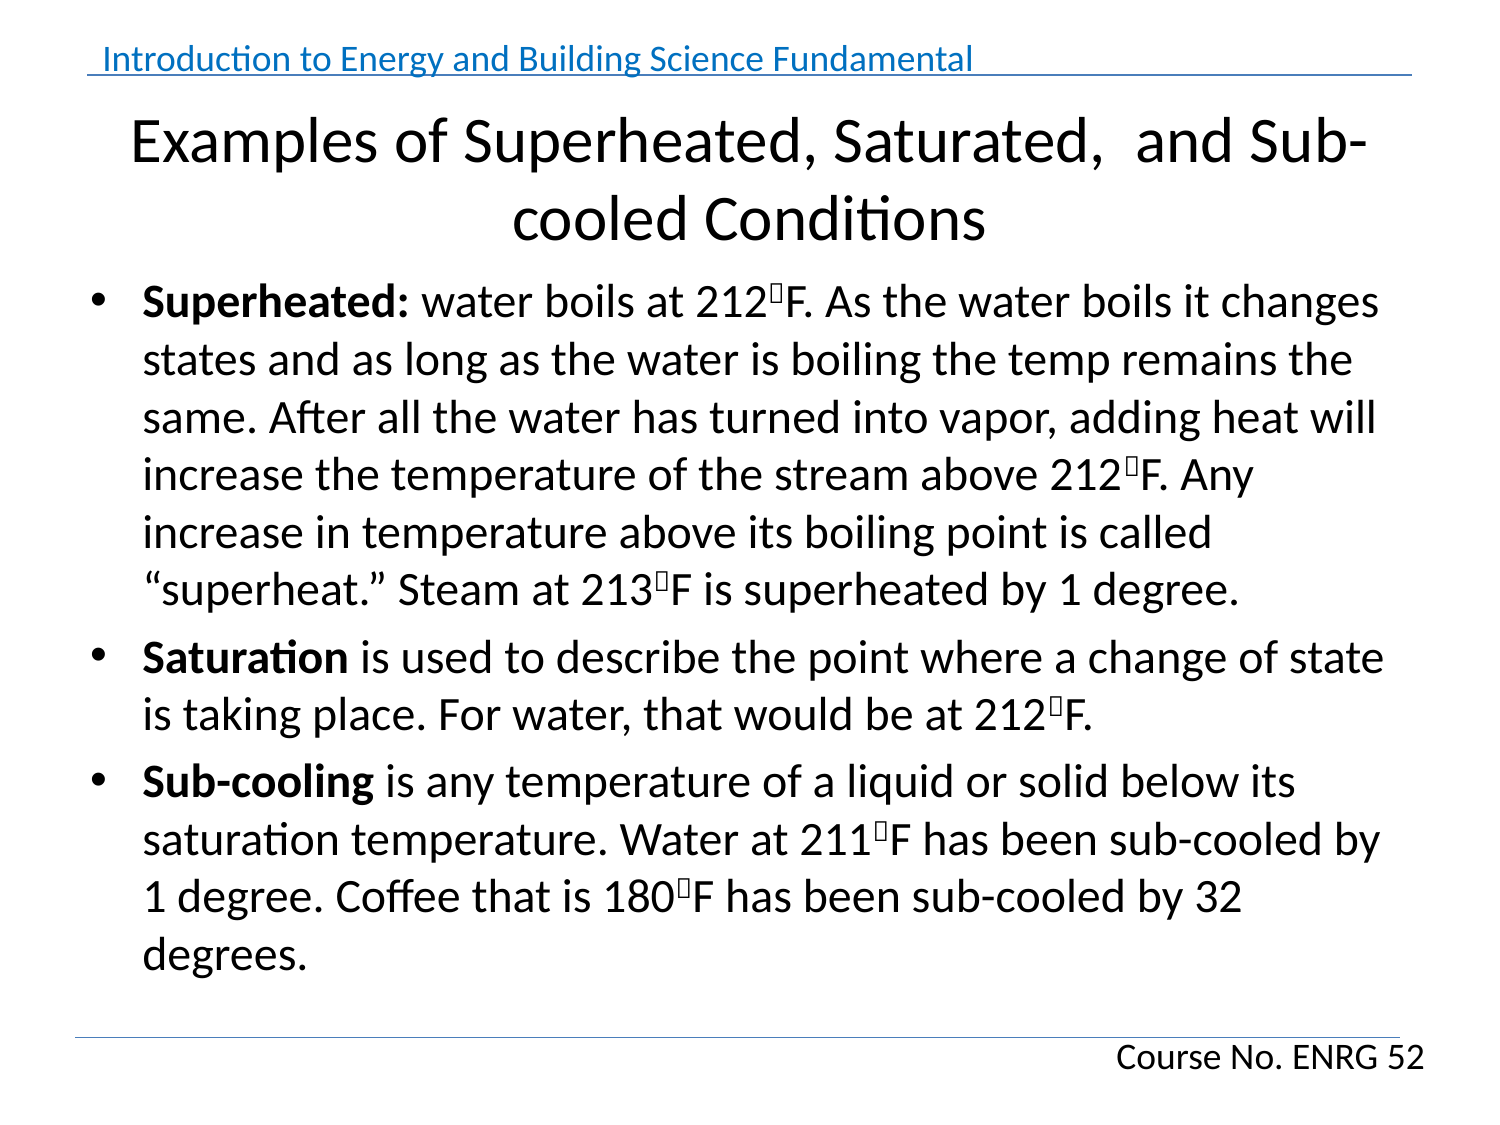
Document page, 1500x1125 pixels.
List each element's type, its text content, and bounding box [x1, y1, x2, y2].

title Examples of Superheated, Saturated, and Sub-cooled Conditions [75, 87, 1425, 262]
list Superheated: water boils at 212F. As the water boils it changes states and as long as the water is boiling the temp remains the same. After all the water has turned into vapor, adding heat will increase the temperature of the stream above 212F. Any increase in temperature above its boiling point is called “superheat.” Steam at 213F is superheated by 1 degree. Saturation is used to describe the point where a change of state is taking place. For water, that would be at 212F. Sub-cooling is any temperature of a liquid or solid below its saturation temperature. Water at 211F has been sub-cooled by 1 degree. Coffee that is 180F has been sub-cooled by 32 degrees. [75, 262, 1425, 1005]
